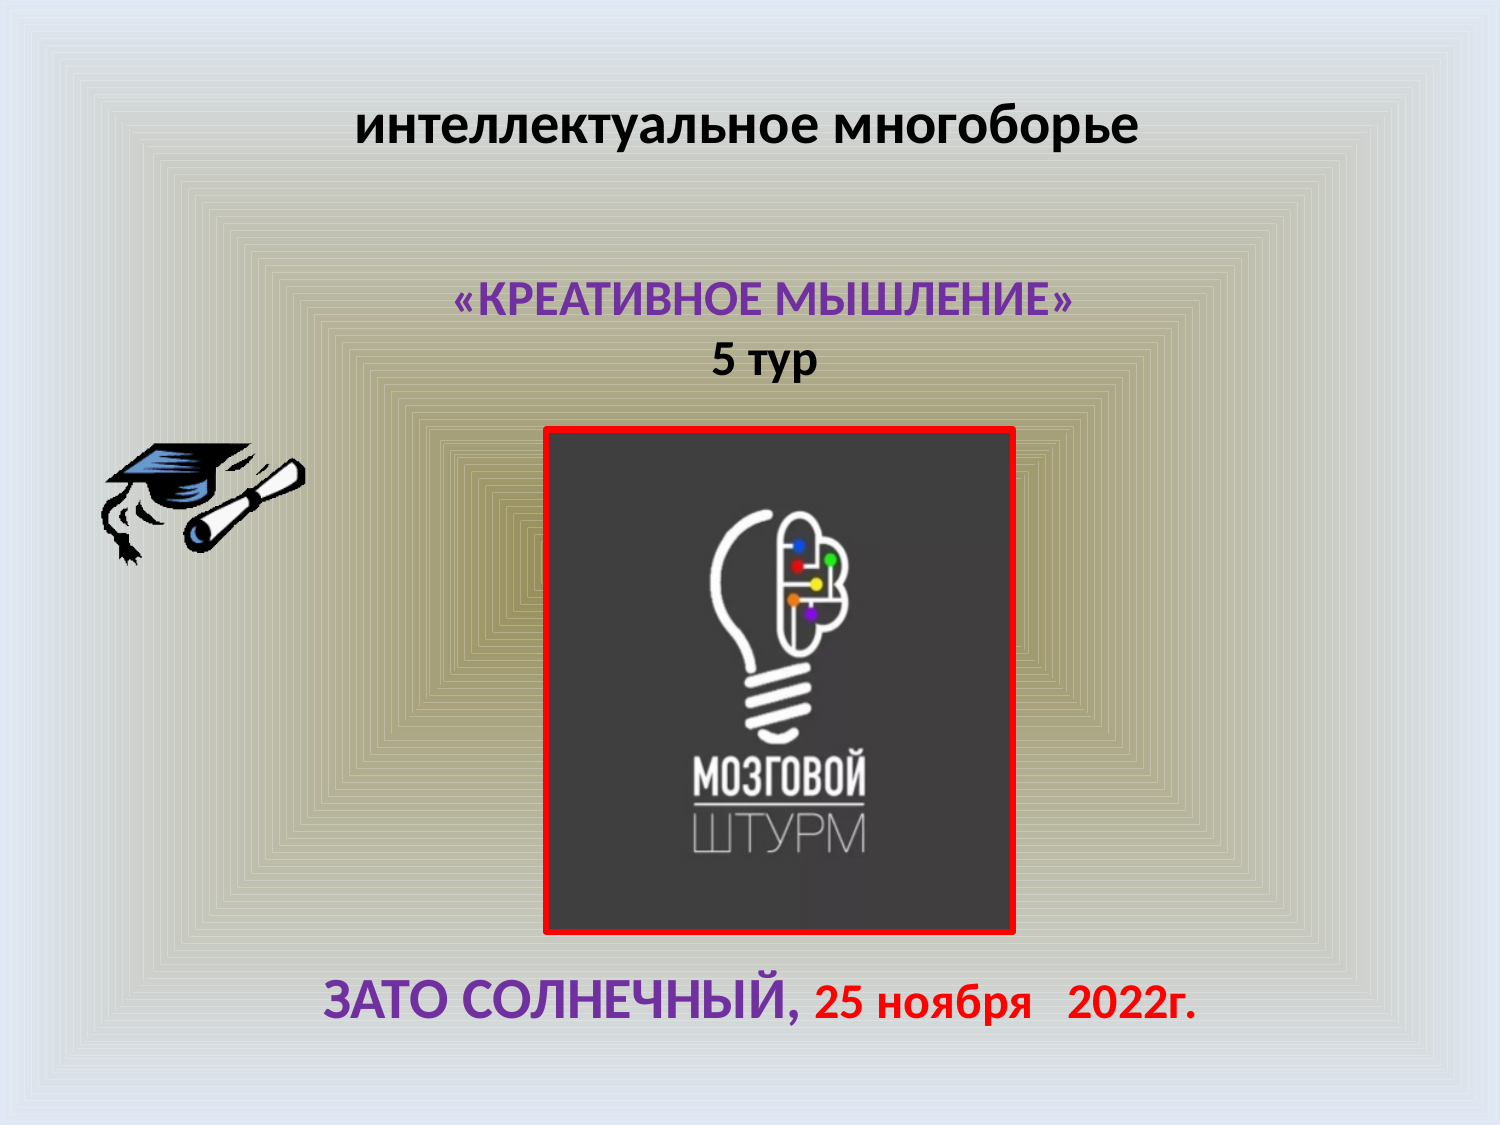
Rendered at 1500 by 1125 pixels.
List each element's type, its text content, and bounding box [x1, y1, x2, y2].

title «КРЕАТИВНОЕ МЫШЛЕНИЕ» 5 тур [123, 196, 1406, 455]
picture [548, 432, 1011, 929]
picture [81, 433, 394, 680]
text_box ЗАТО СОЛНЕЧНЫЙ, 25 ноября 2022г. [242, 952, 1371, 1038]
text_box интеллектуальное многоборье [312, 78, 1247, 163]
